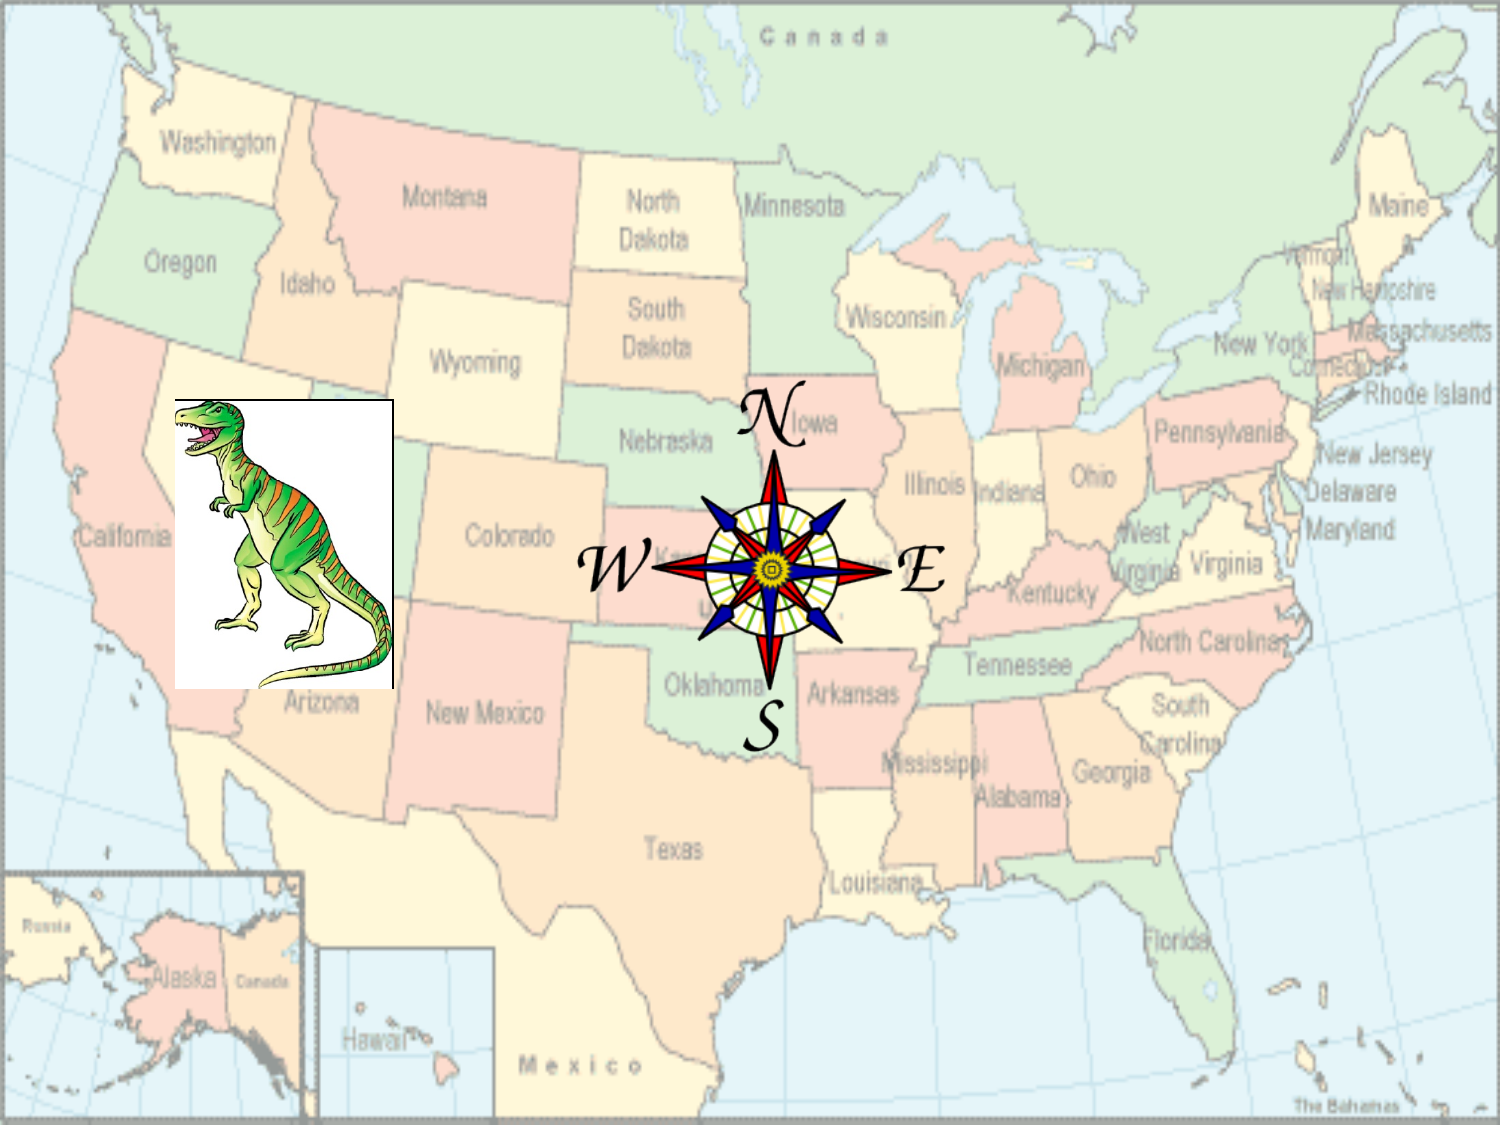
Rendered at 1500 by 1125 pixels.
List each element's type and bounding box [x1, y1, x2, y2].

picture [562, 362, 953, 762]
picture [174, 399, 394, 689]
